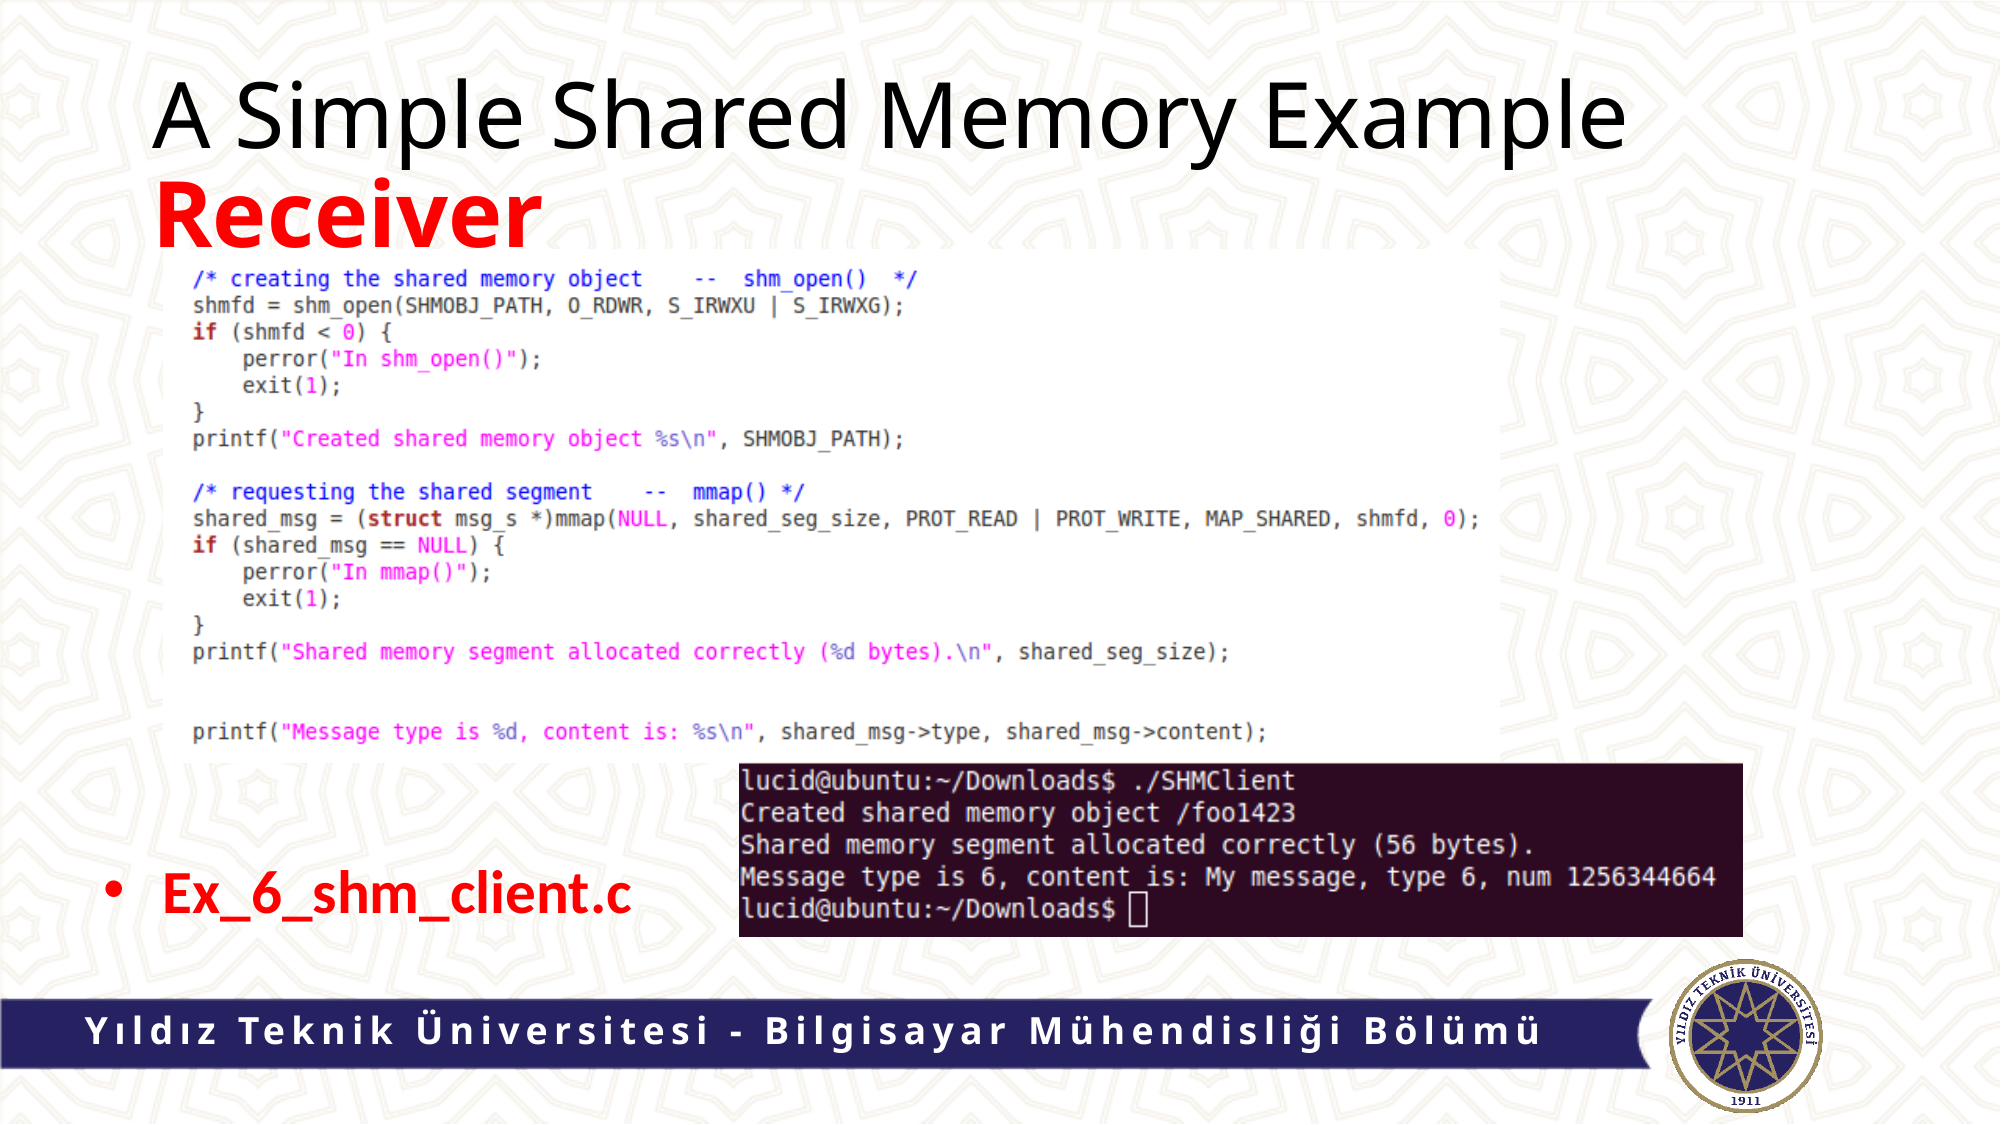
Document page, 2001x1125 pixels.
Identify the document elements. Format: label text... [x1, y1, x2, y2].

picture [0, 0, 2000, 1125]
text_box Ex_6_shm_client.c [88, 844, 654, 951]
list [739, 762, 1743, 937]
footer Yıldız Teknik Üniversitesi - Bilgisayar Mühendisliği Bölümü [0, 997, 1628, 1069]
title A Simple Shared Memory Example Receiver [137, 59, 1863, 278]
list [163, 249, 1500, 763]
